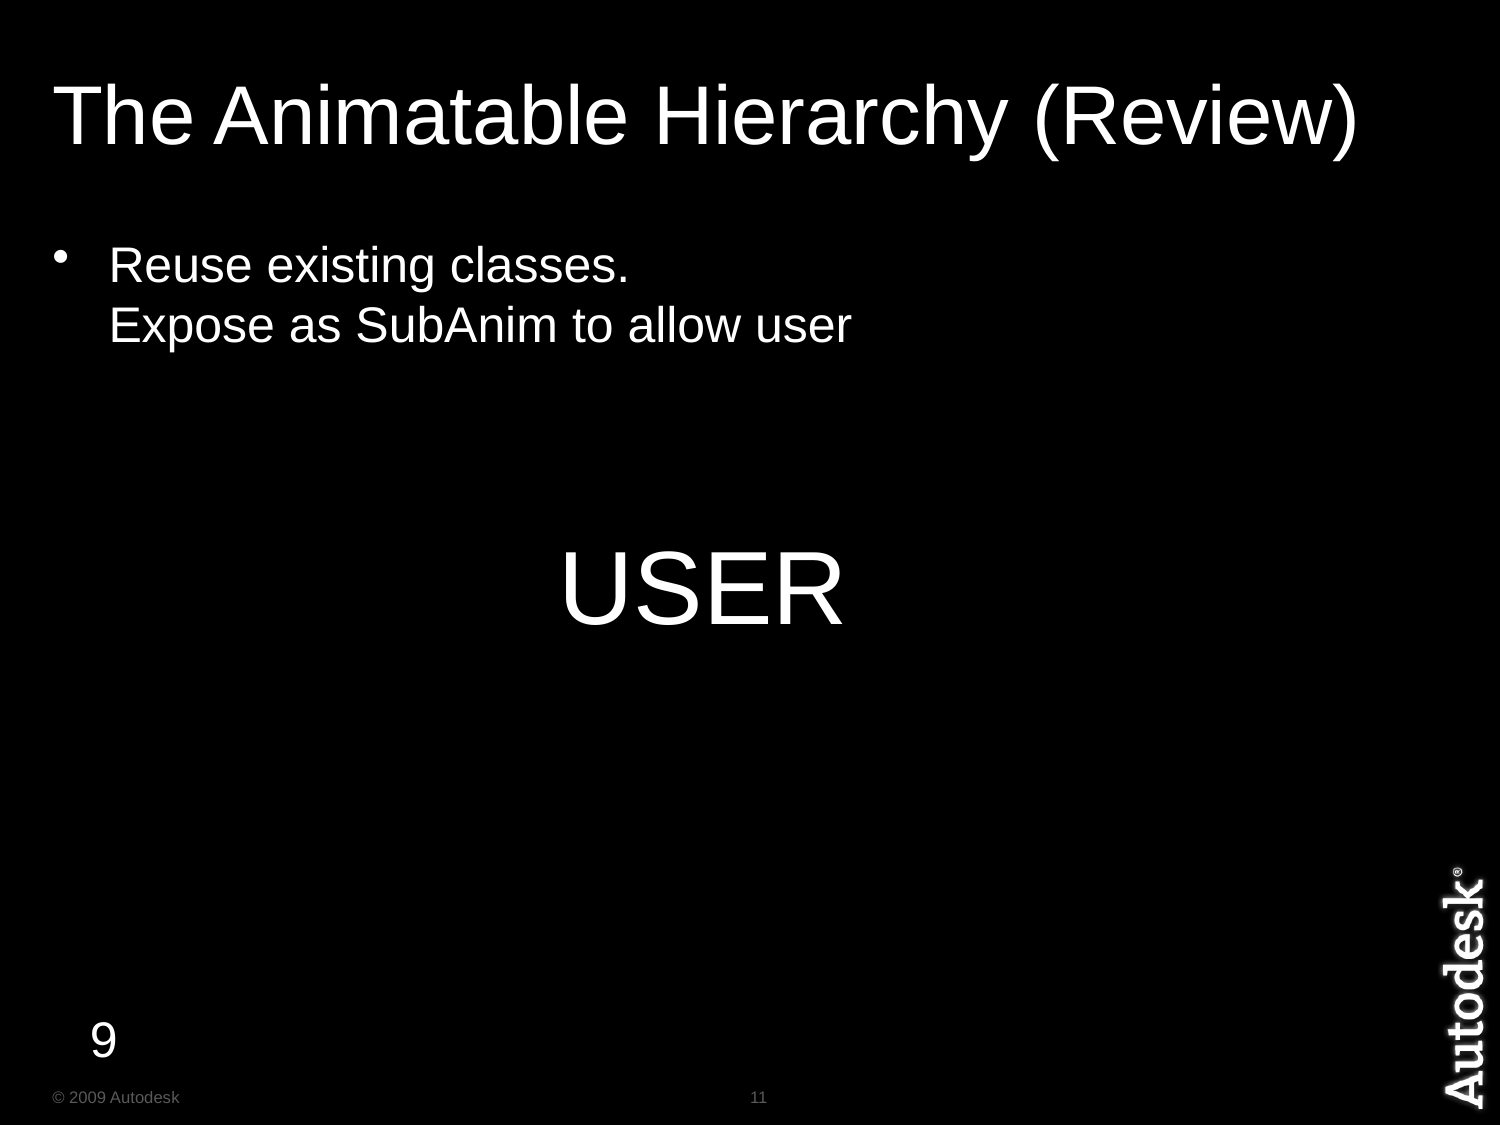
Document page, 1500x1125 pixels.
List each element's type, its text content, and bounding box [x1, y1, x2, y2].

text_box 9 [75, 999, 127, 1075]
list Reuse existing classes. Expose as SubAnim to allow user USER [52, 231, 1401, 1073]
title The Animatable Hierarchy (Review) [52, 22, 1401, 211]
picture [1402, 0, 1500, 1125]
